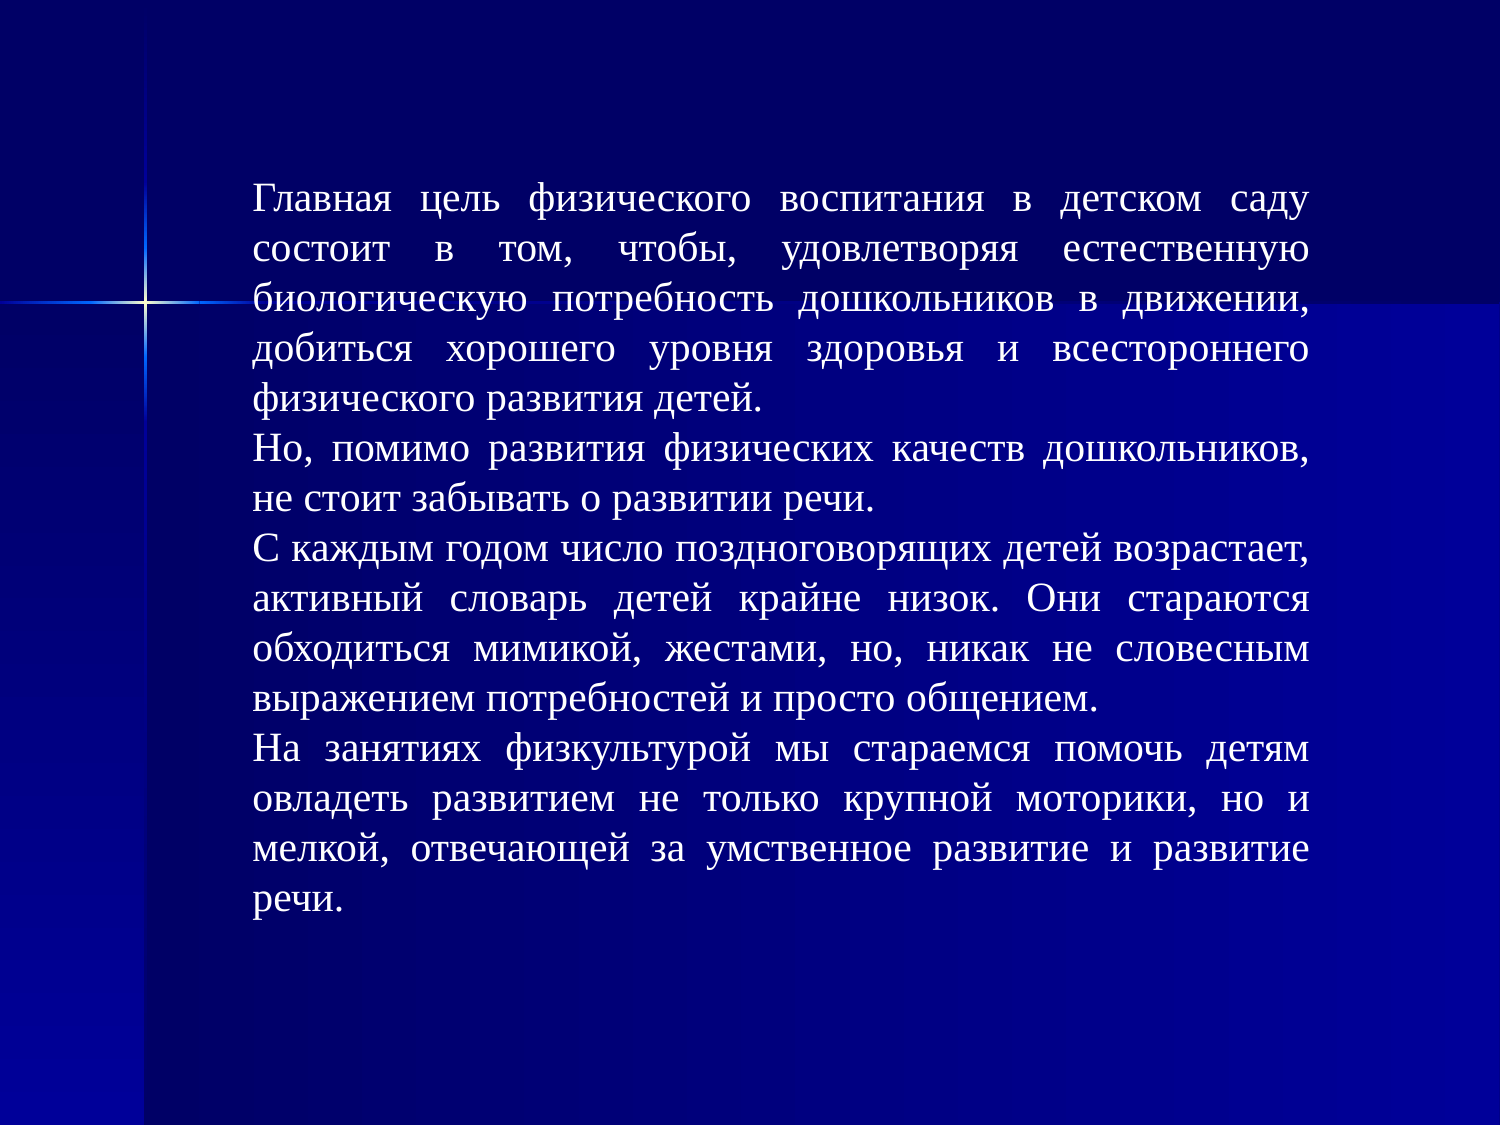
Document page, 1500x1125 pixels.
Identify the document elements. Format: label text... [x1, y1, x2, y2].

text_box Главная цель физического воспитания в детском саду состоит в том, чтобы, удовлетворяя естественную биологическую потребность дошкольников в движении, добиться хорошего уровня здоровья и всестороннего физического развития детей. Но, помимо развития физических качеств дошкольников, не стоит забывать о развитии речи. С каждым годом число поздноговорящих детей возрастает, активный словарь детей крайне низок. Они стараются обходиться мимикой, жестами, но, никак не словесным выражением потребностей и просто общением. На занятиях физкультурой мы стараемся помочь детям овладеть развитием не только крупной моторики, но и мелкой, отвечающей за умственное развитие и развитие речи. [237, 162, 1325, 928]
